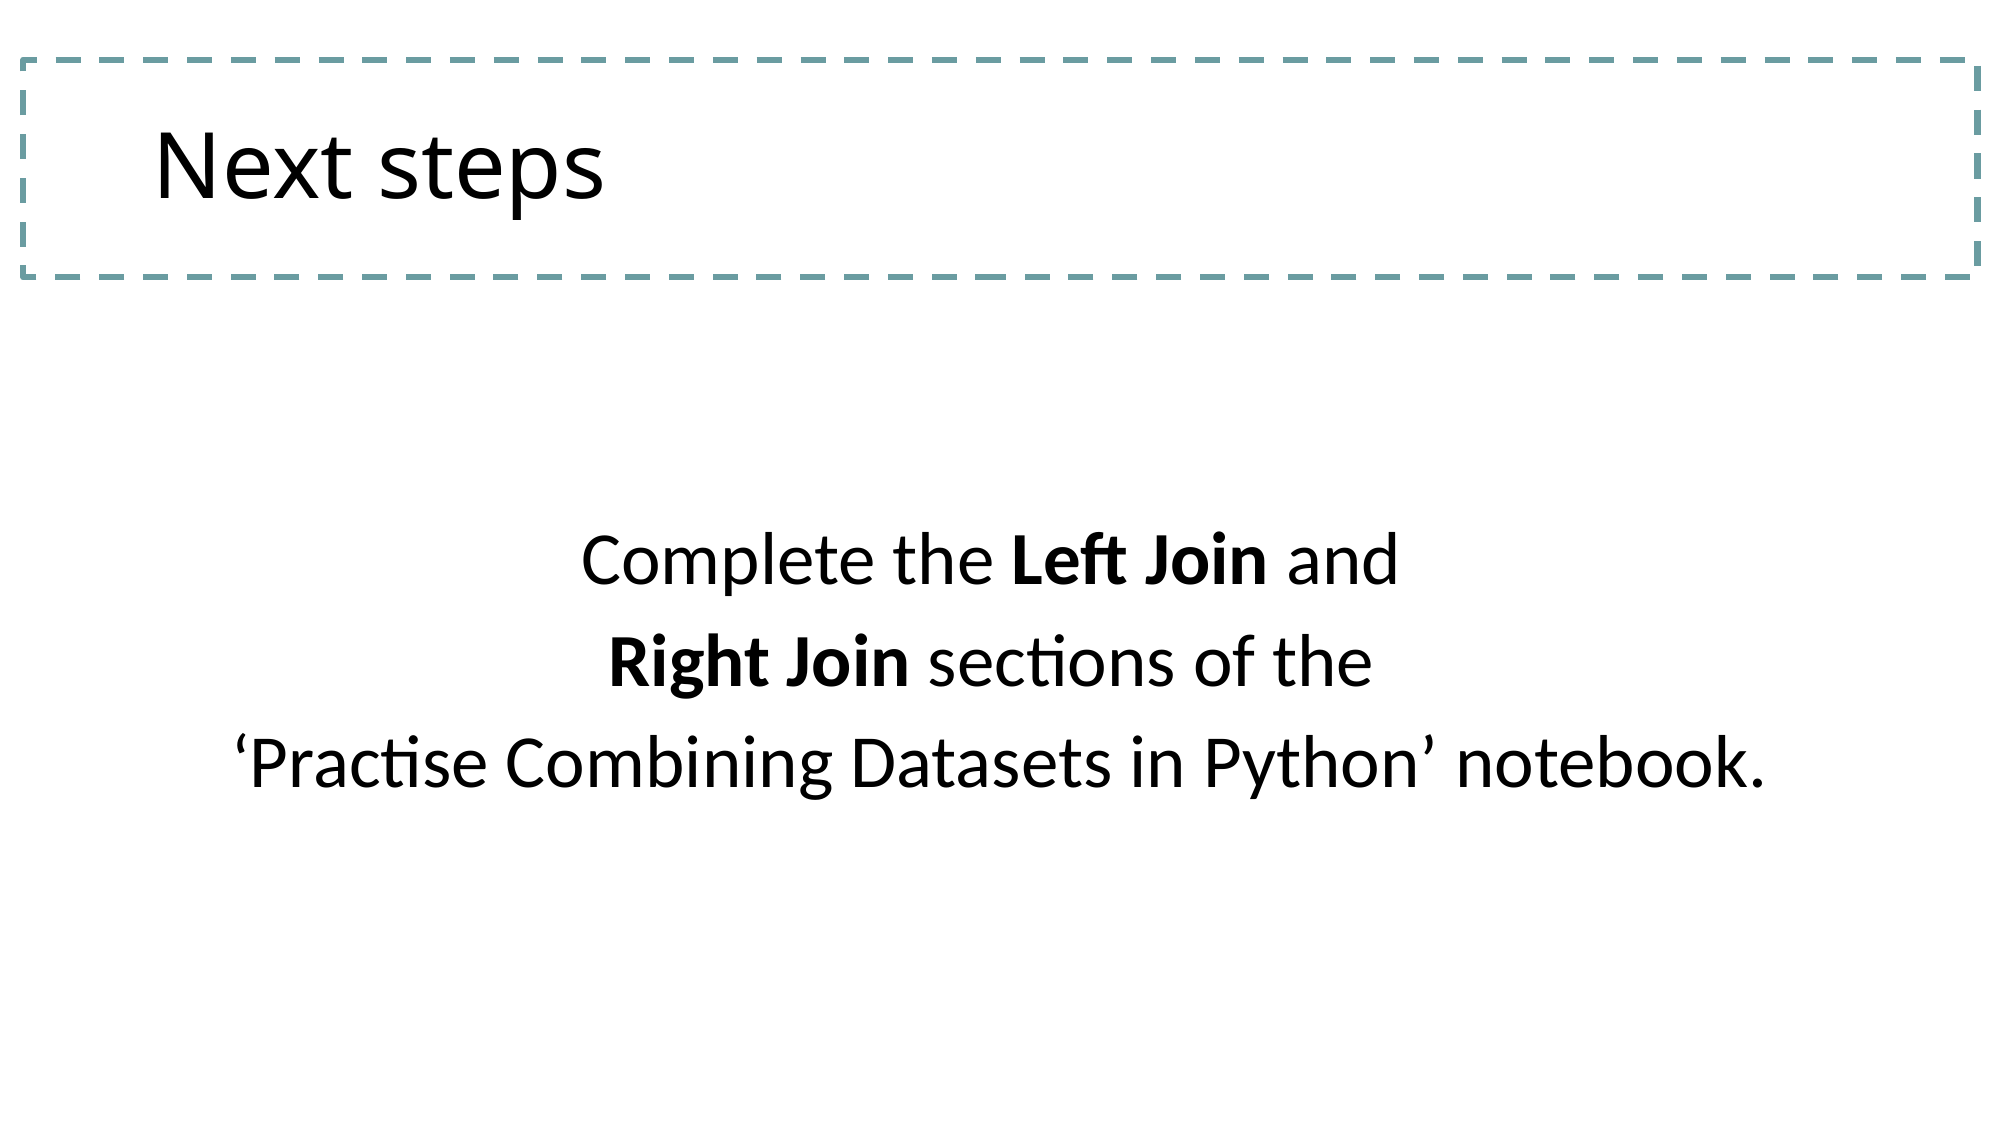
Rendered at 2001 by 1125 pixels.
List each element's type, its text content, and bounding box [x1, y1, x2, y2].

title Next steps [137, 59, 1863, 278]
list Complete the Left Join and Right Join sections of the ‘Practise Combining Datasets in Python’ notebook. [137, 299, 1863, 1014]
